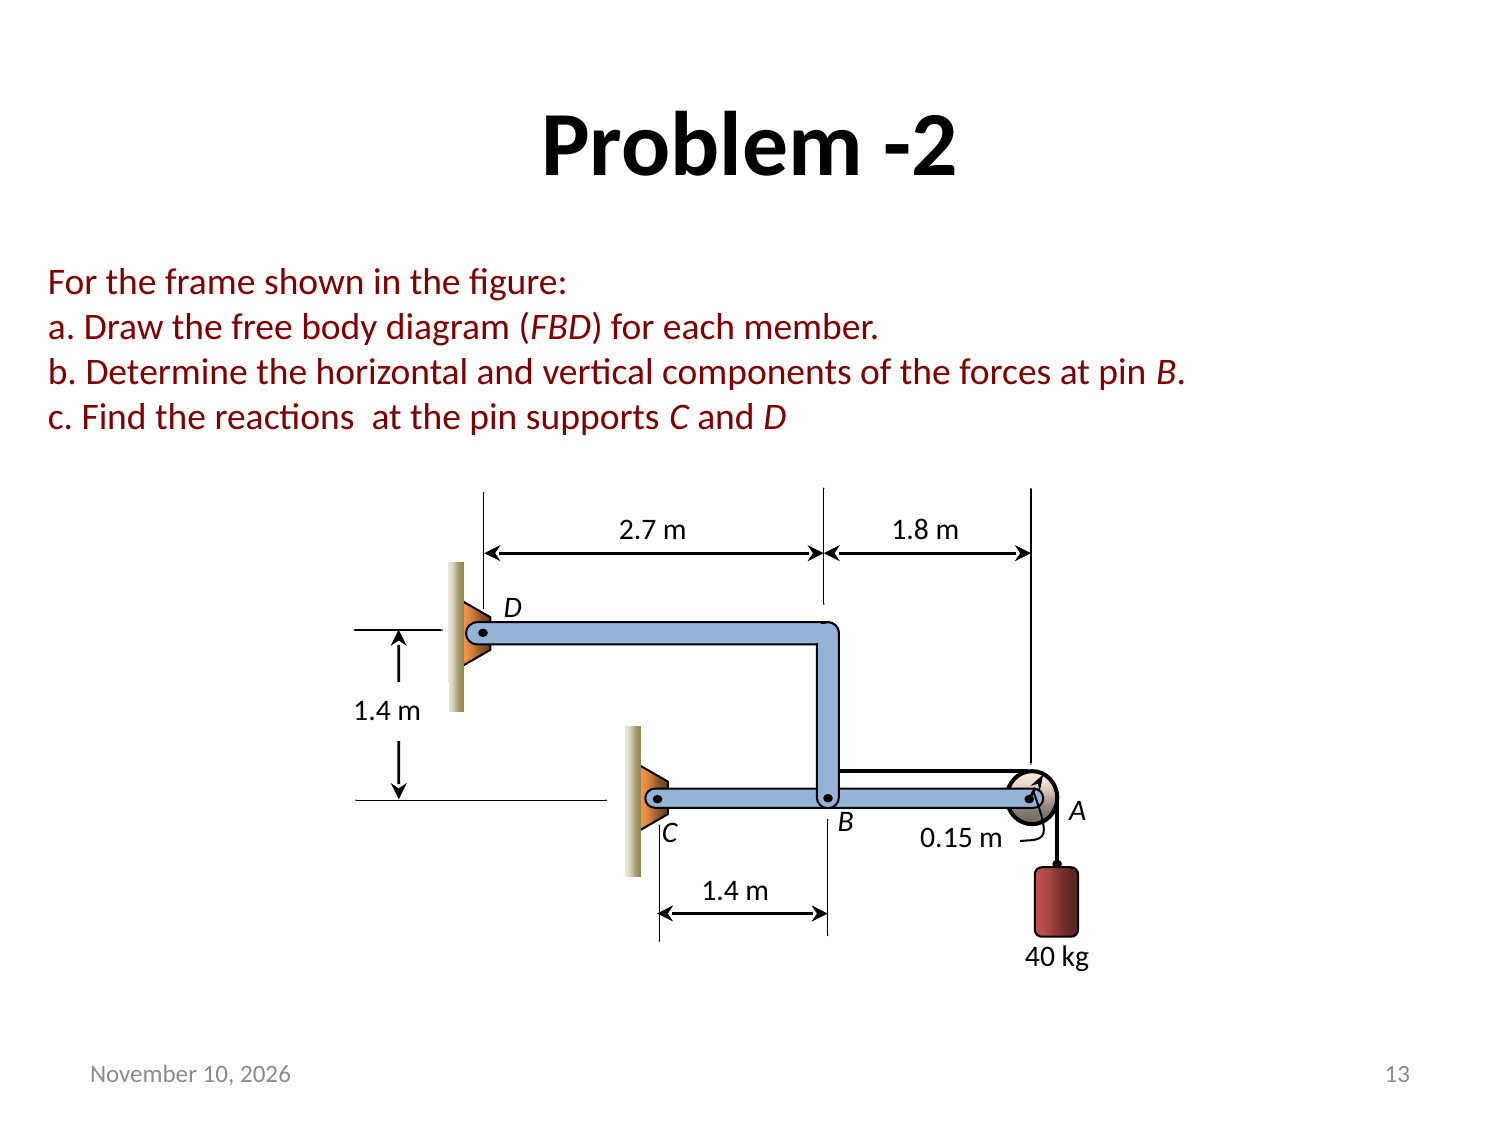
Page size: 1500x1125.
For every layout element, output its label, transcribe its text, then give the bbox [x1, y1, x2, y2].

picture [333, 487, 1146, 988]
text_box For the frame shown in the figure: a. Draw the free body diagram (FBD) for each member. b. Determine the horizontal and vertical components of the forces at pin B. c. Find the reactions at the pin supports C and D [33, 249, 1446, 445]
slide_number 13 [1074, 1042, 1425, 1103]
title Problem -2 [75, 45, 1425, 233]
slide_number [75, 1042, 425, 1103]
